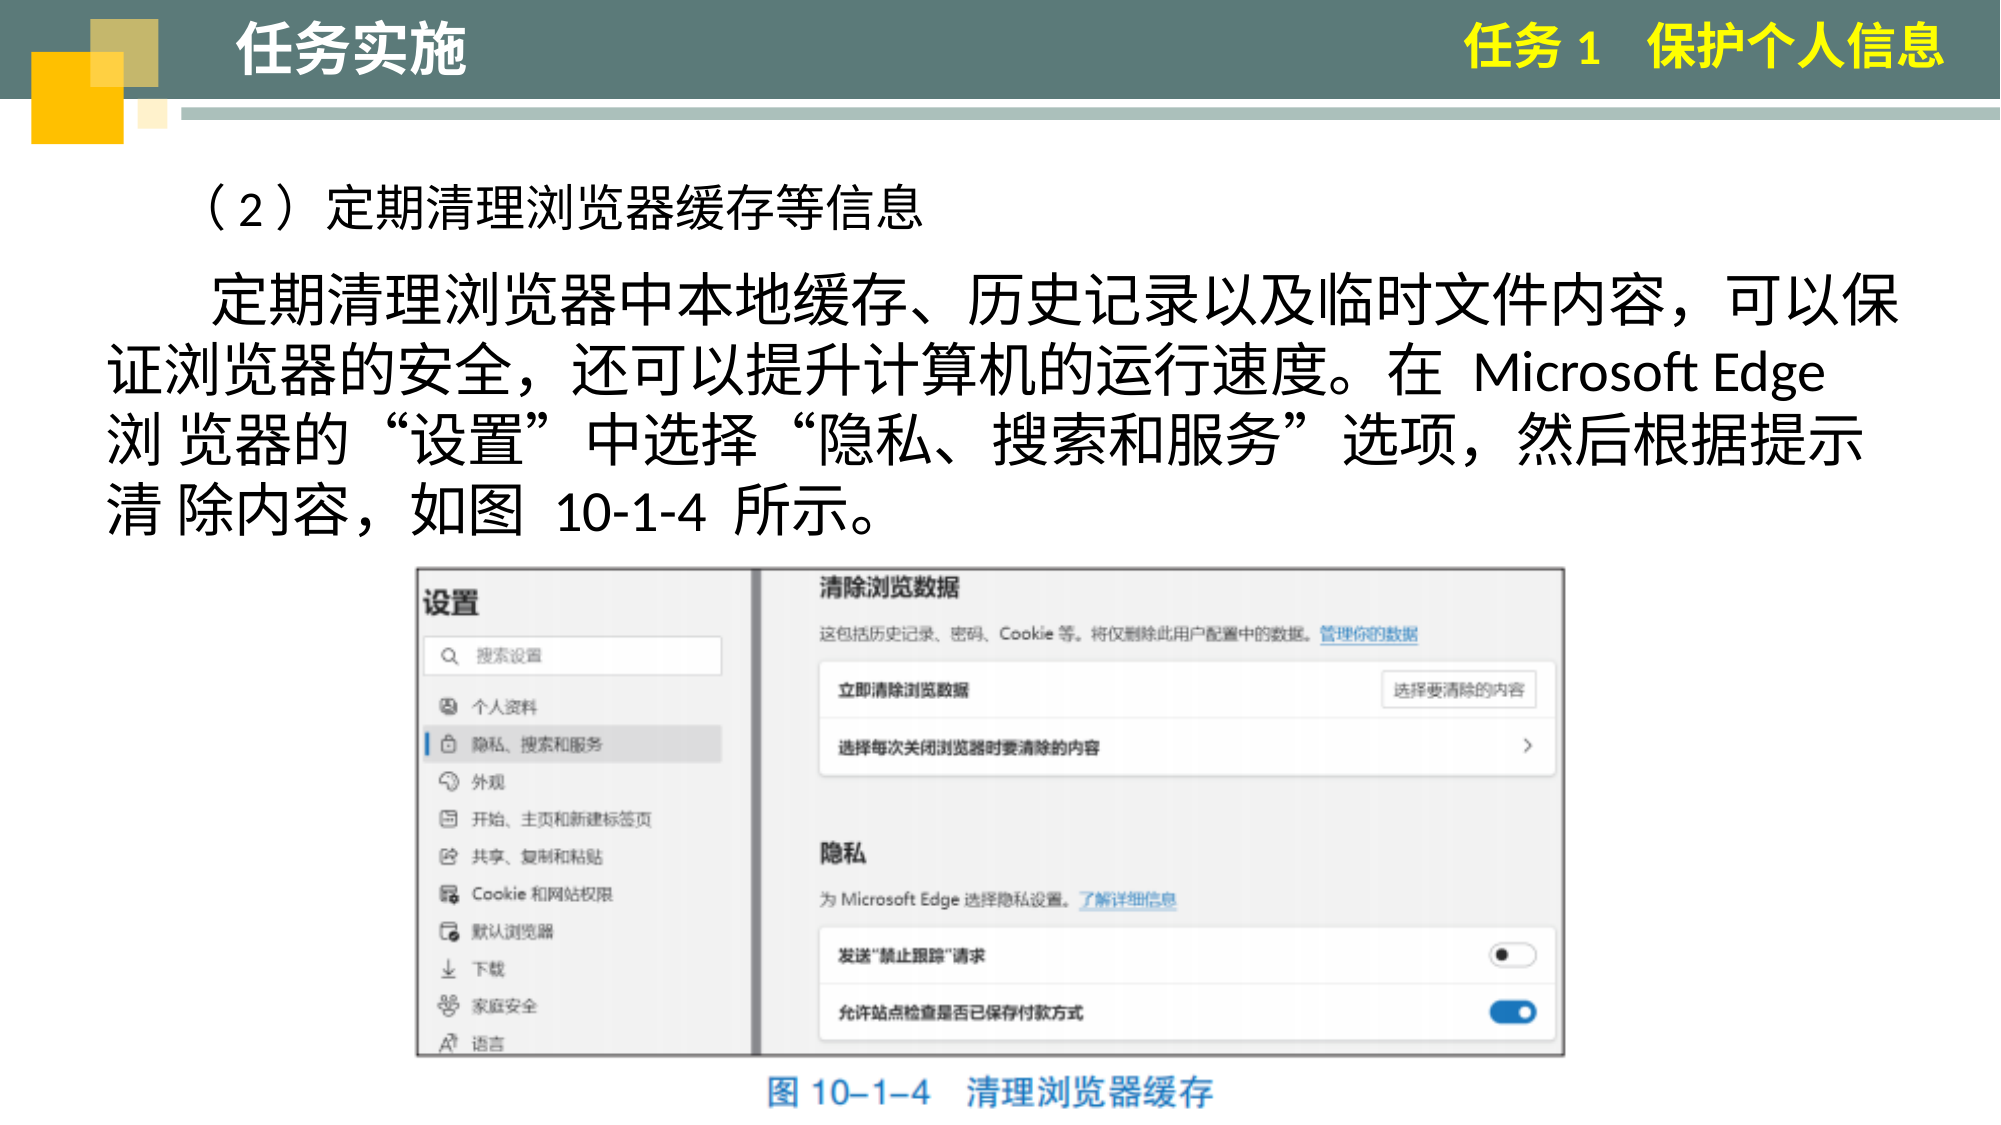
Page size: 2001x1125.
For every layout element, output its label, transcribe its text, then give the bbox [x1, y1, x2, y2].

picture [397, 563, 1586, 1115]
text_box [0, 0, 2000, 145]
text_box 定期清理浏览器中本地缓存、历史记录以及临时文件内容，可以保 证浏览器的安全，还可以提升计算机的运行速度。在 Microsoft Edge 浏 览器的“设置”中选择“隐私、搜索和服务”选项，然后根据提示清 除内容，如图 10-1-4 所示。 [90, 255, 1926, 550]
text_box （2）定期清理浏览器缓存等信息 [161, 169, 1020, 244]
